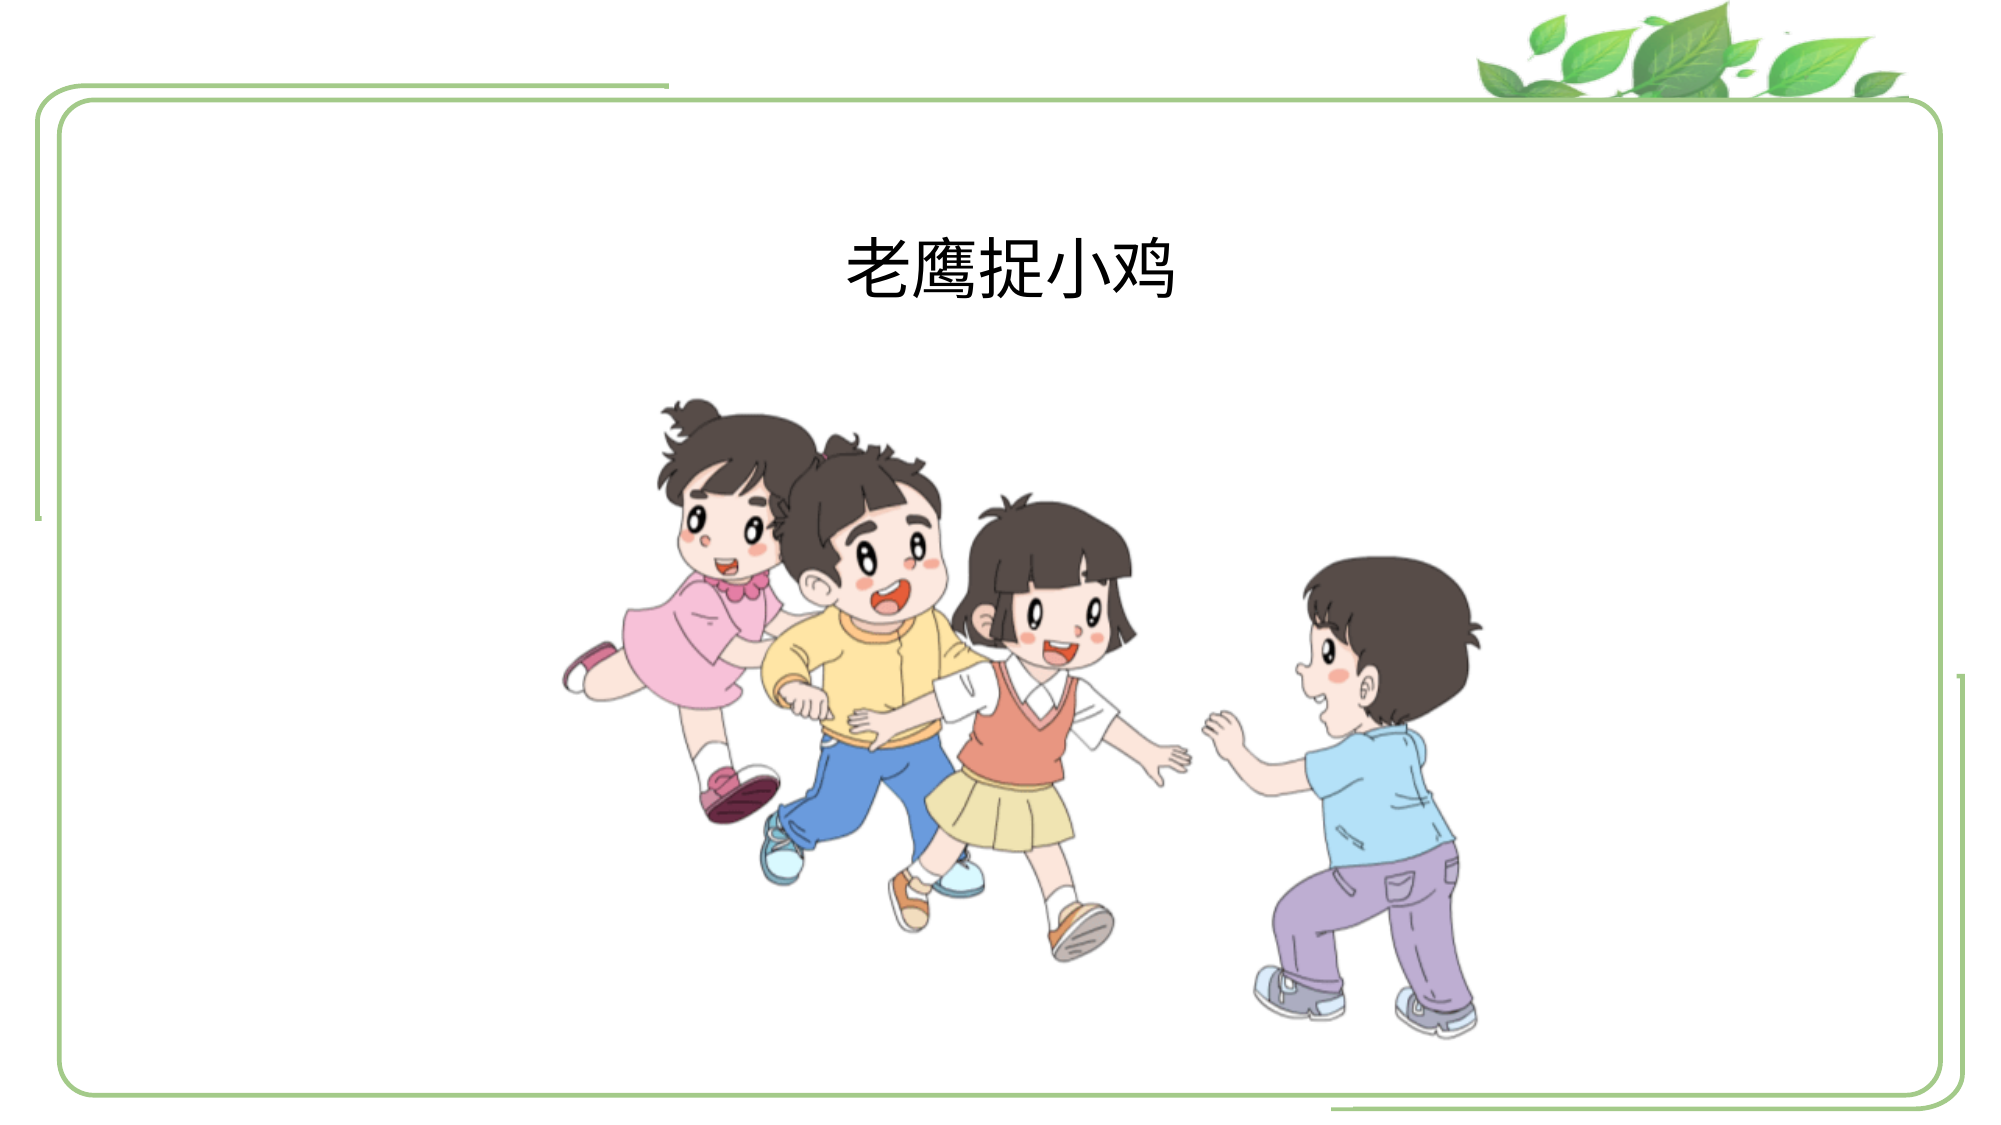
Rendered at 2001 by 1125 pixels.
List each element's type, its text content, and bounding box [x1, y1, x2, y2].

text_box 老鹰捉小鸡 [373, 219, 1650, 315]
picture [503, 321, 1520, 1078]
